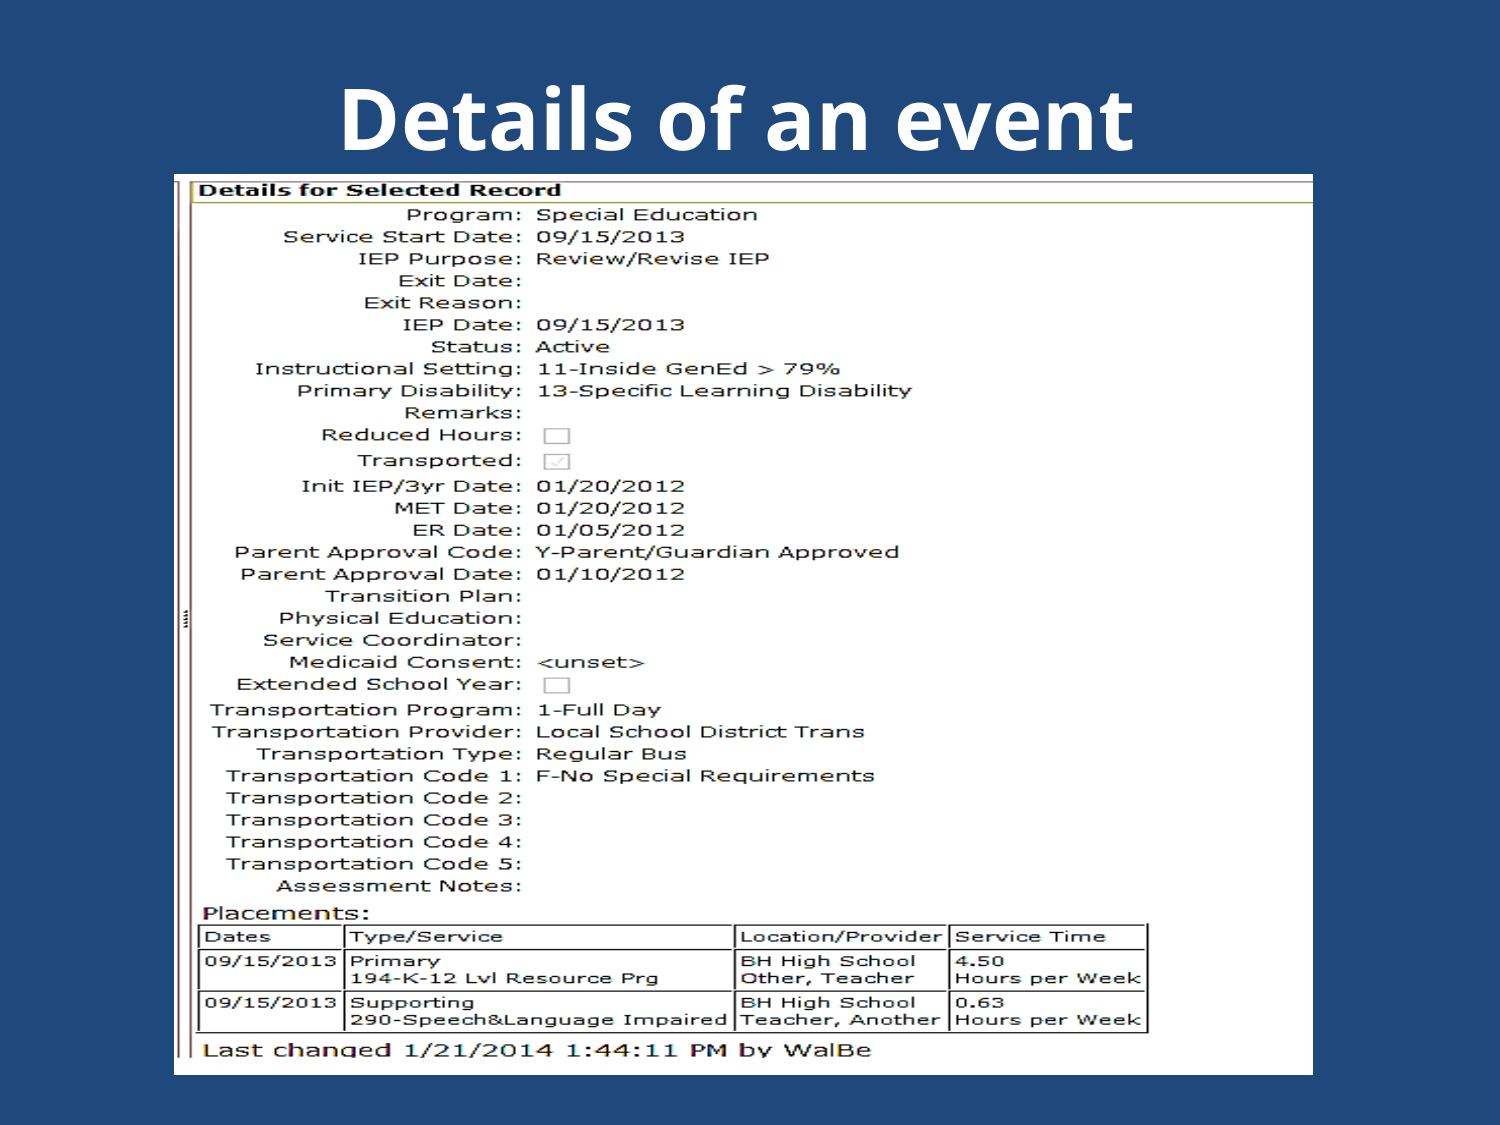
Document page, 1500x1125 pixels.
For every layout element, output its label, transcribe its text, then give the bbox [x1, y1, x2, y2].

picture [174, 174, 1313, 1076]
title Details of an event [75, 45, 1400, 188]
